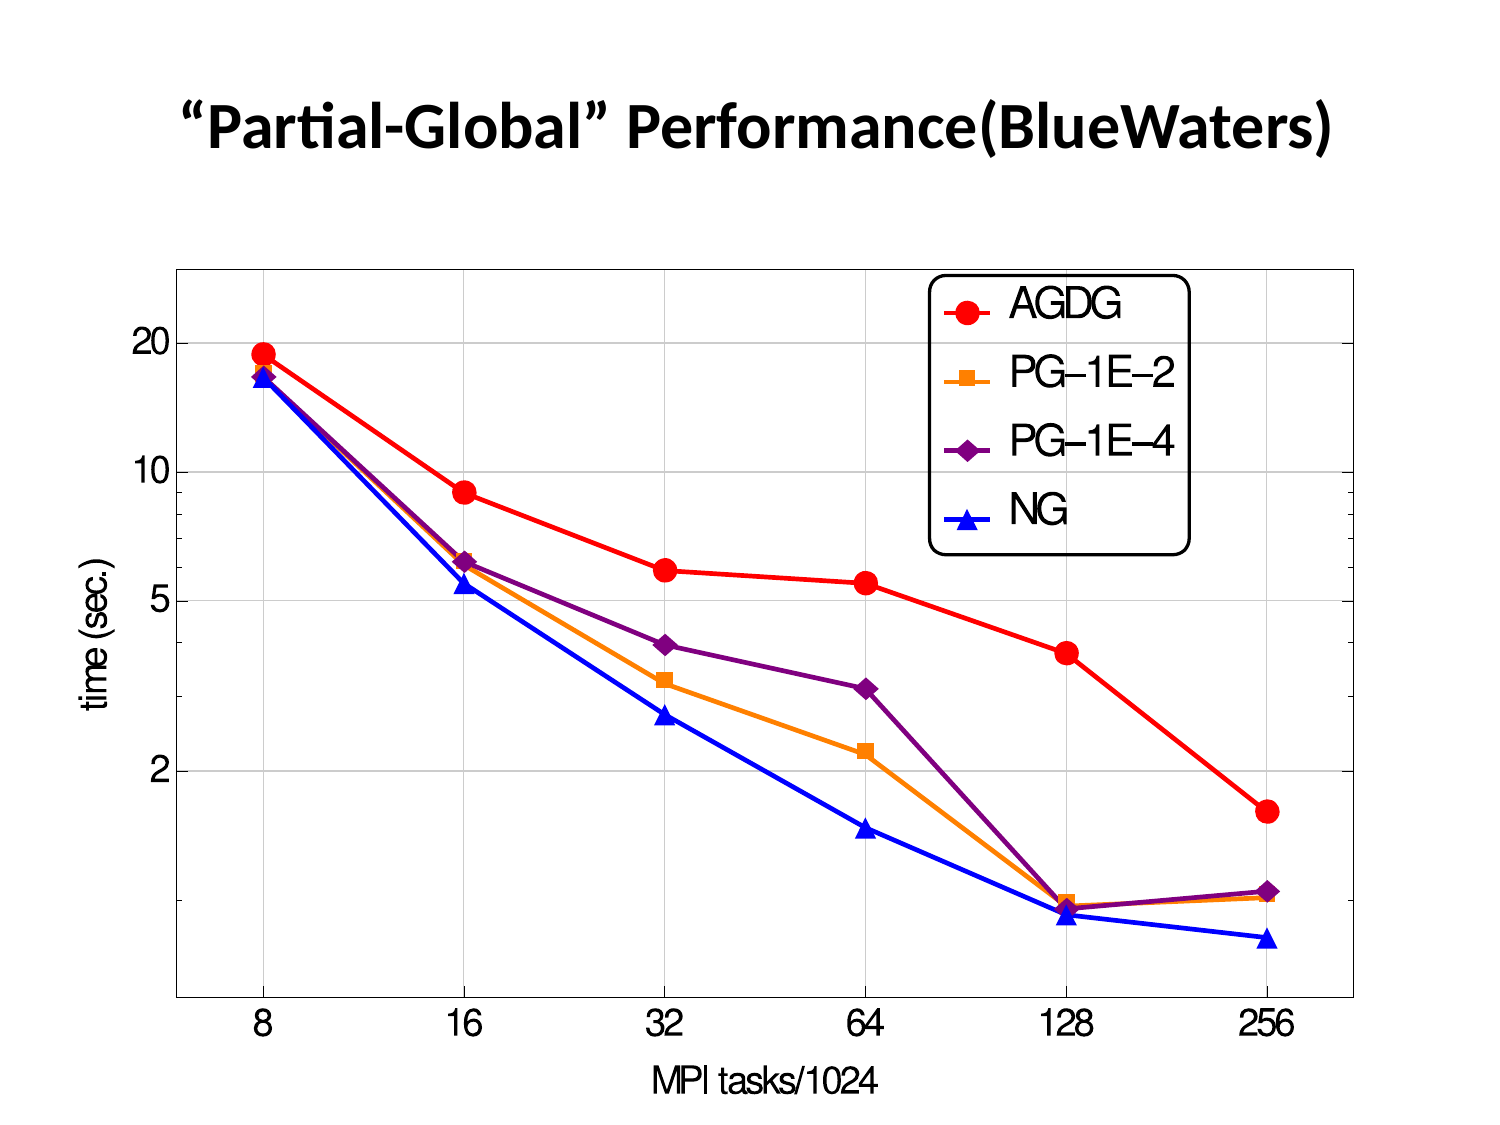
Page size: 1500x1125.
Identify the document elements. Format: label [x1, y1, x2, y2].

picture [74, 212, 1426, 1113]
